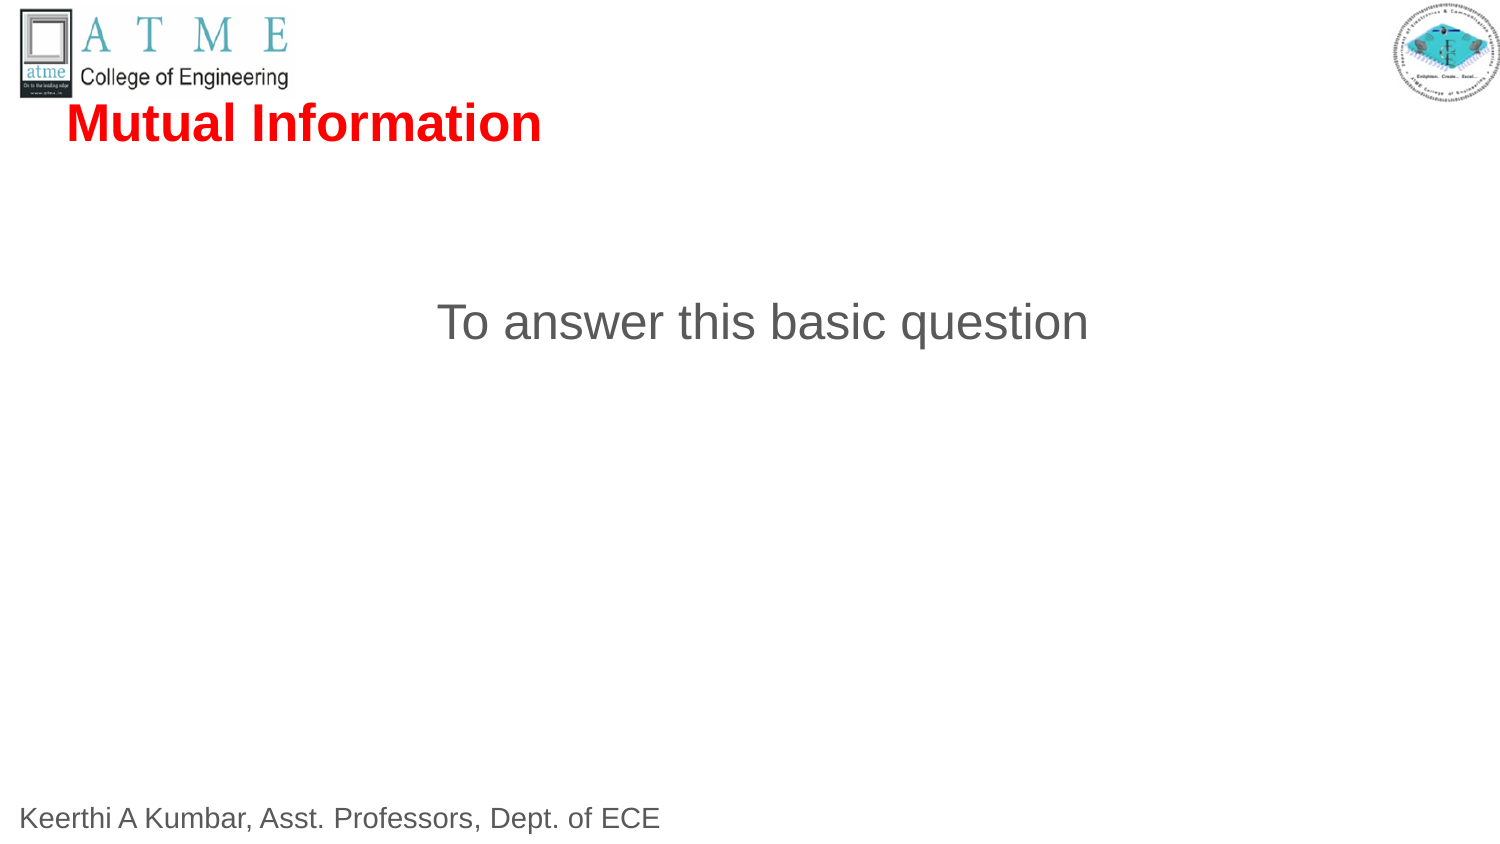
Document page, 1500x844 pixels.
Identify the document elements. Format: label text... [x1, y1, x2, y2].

picture [17, 6, 295, 99]
list To answer this basic question [54, 265, 1453, 373]
title Mutual Information [51, 72, 1449, 167]
picture [1389, 1, 1500, 104]
